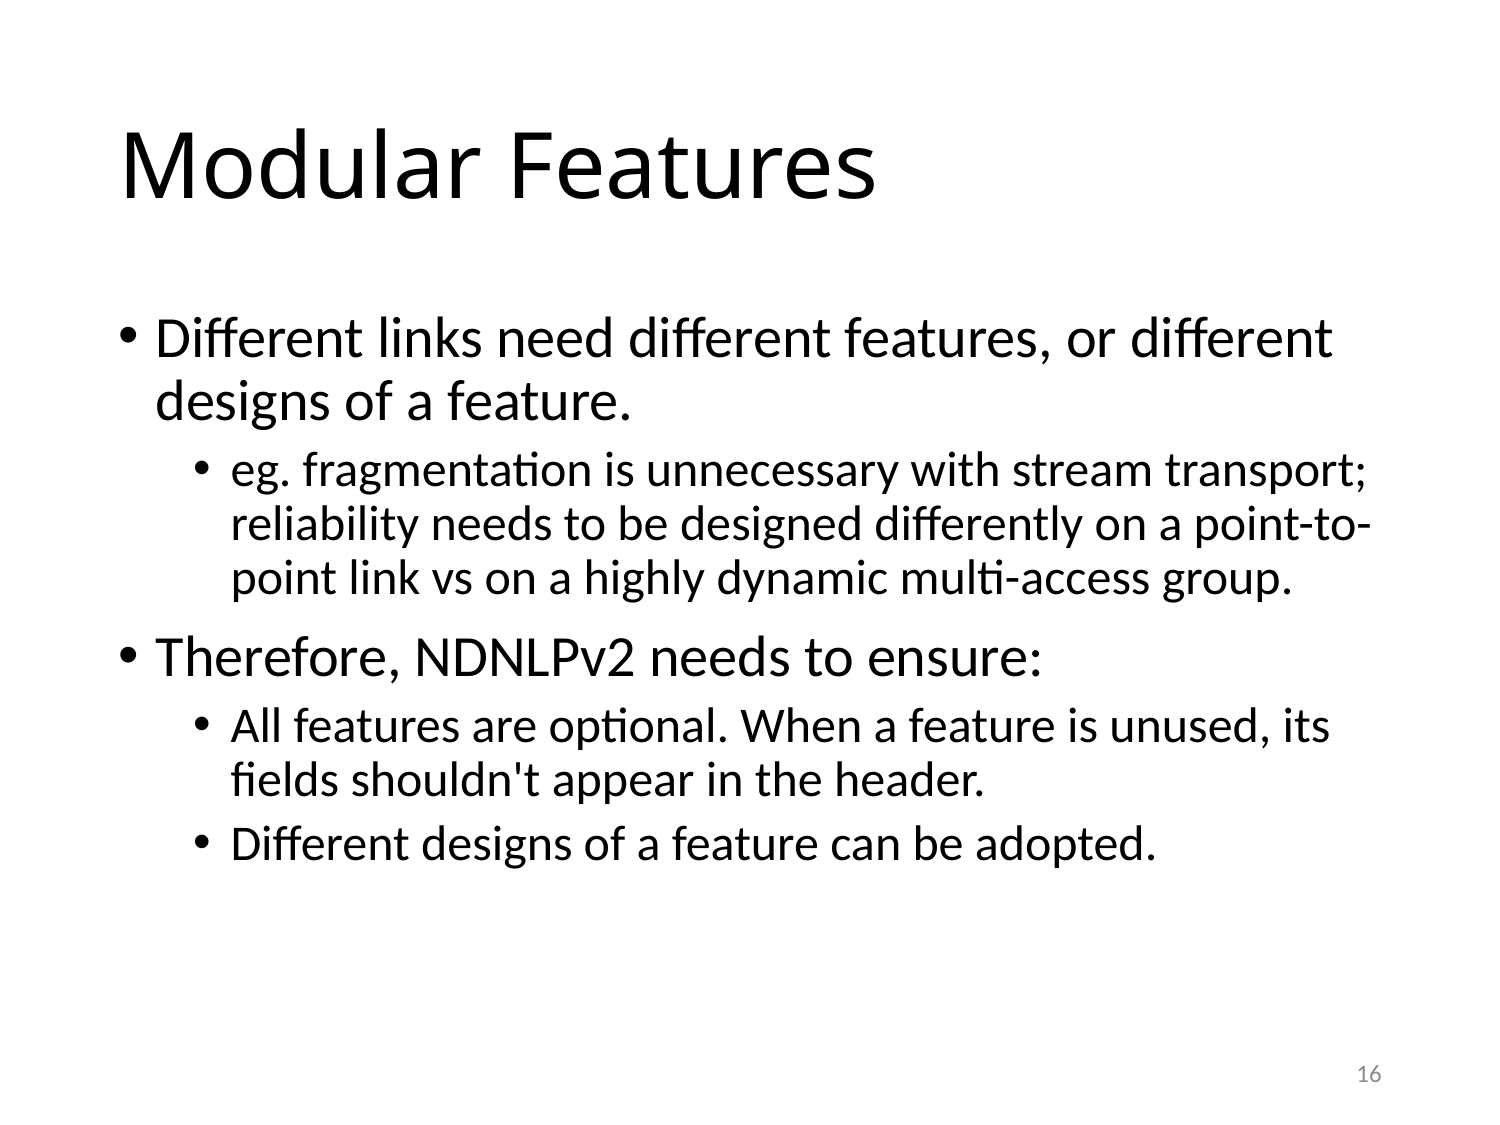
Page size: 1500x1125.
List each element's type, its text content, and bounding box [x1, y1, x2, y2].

title Modular Features [103, 59, 1397, 278]
list Different links need different features, or different designs of a feature. eg. fragmentation is unnecessary with stream transport; reliability needs to be designed differently on a point-to-point link vs on a highly dynamic multi-access group. Therefore, NDNLPv2 needs to ensure: All features are optional. When a feature is unused, its fields shouldn't appear in the header. Different designs of a feature can be adopted. [103, 299, 1397, 1014]
slide_number 16 [1059, 1042, 1397, 1103]
